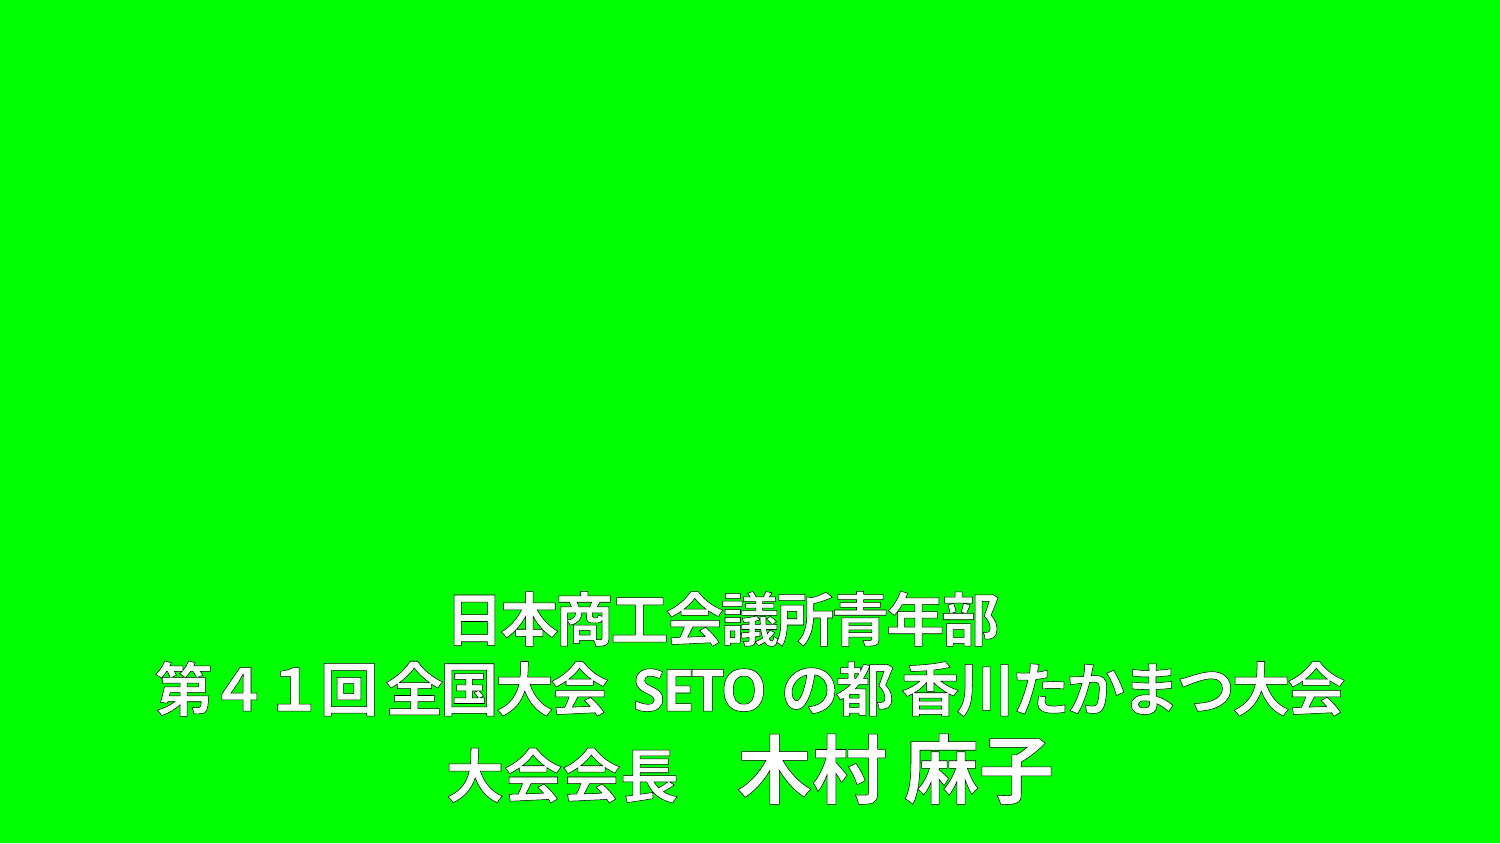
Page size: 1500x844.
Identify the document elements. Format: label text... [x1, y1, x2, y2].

text_box 日本商工会議所青年部 第４１回 全国大会 SETOの都 香川たかまつ大会 大会会長 木村 麻子 [0, 575, 1500, 821]
